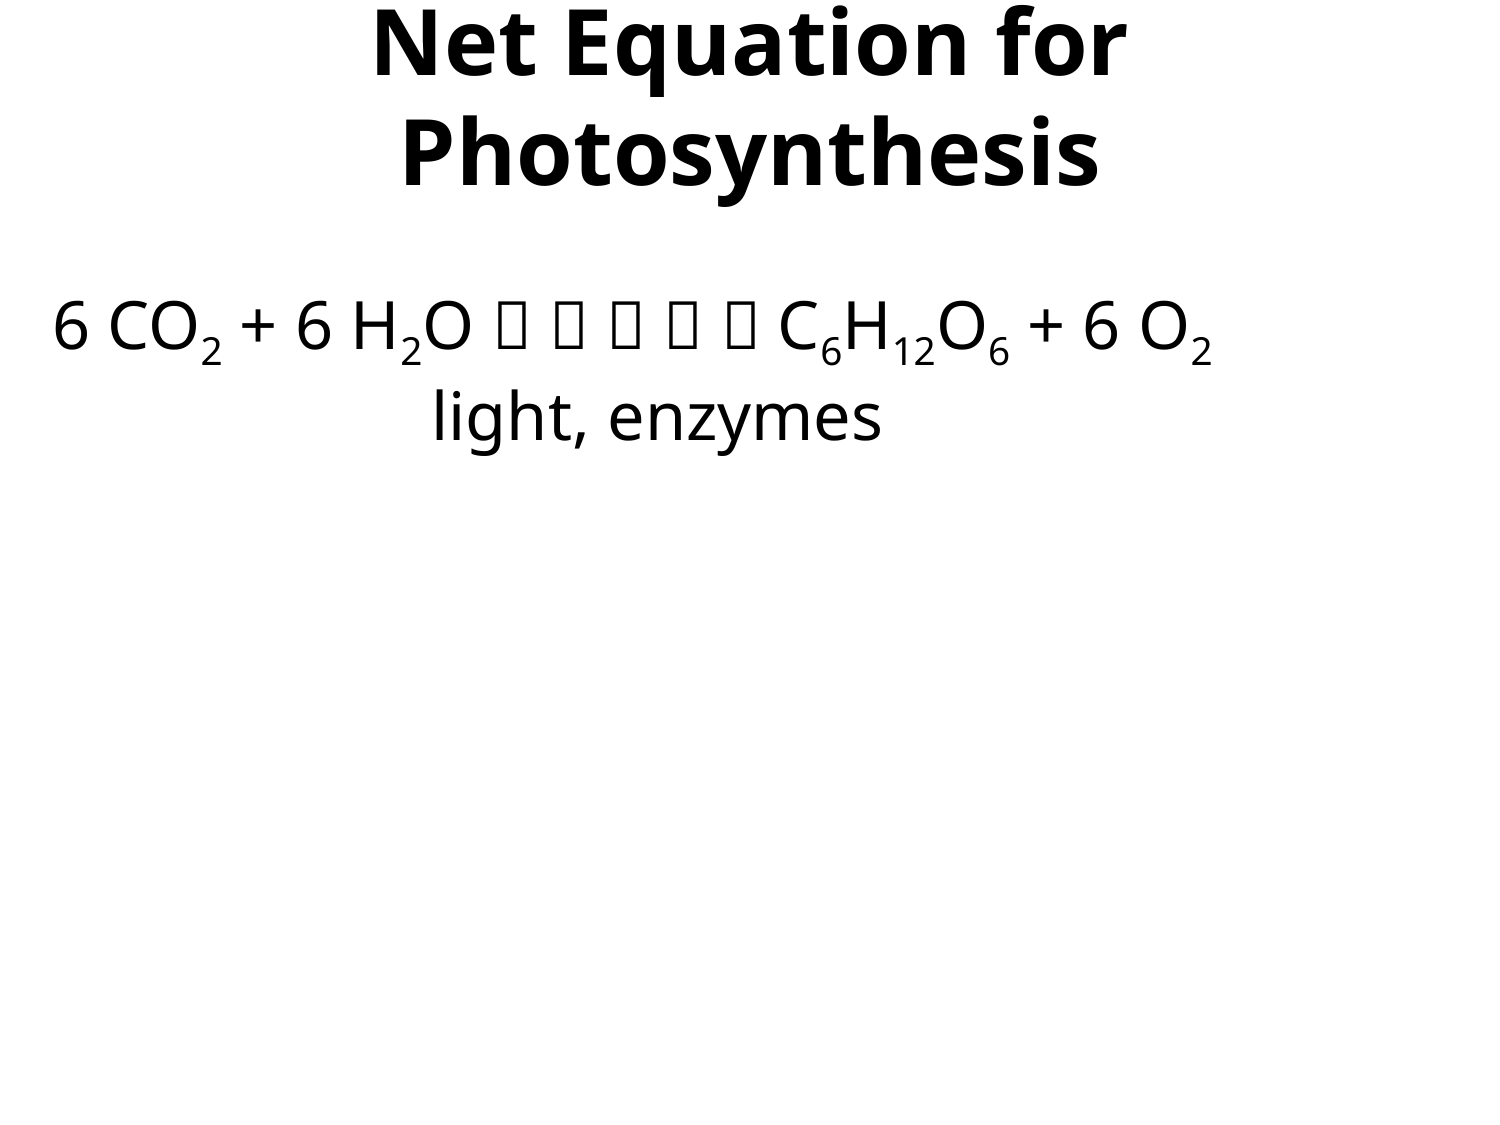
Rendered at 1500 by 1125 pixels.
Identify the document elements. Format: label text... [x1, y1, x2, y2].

text_box 6 CO2 + 6 H2O      C6H12O6 + 6 O2 light, enzymes [37, 275, 1463, 461]
title Net Equation for Photosynthesis [0, 0, 1500, 188]
